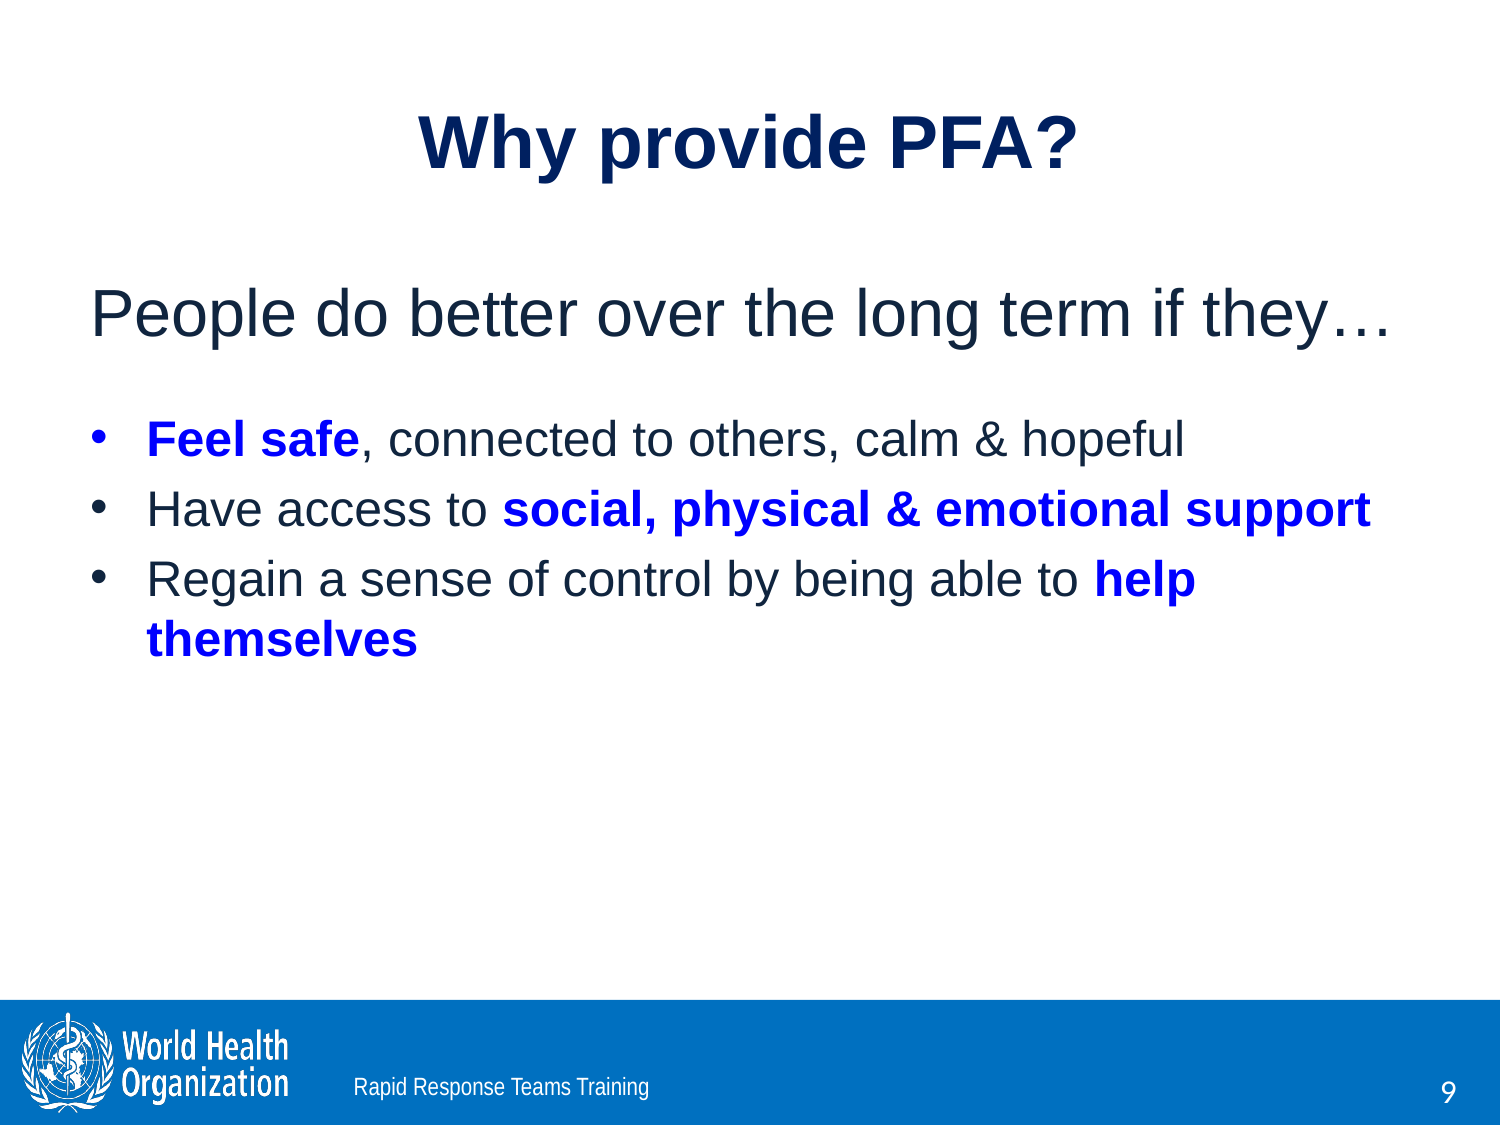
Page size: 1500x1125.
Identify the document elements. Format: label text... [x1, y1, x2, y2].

title Why provide PFA? [75, 45, 1425, 233]
list People do better over the long term if they… Feel safe, connected to others, calm & hopeful Have access to social, physical & emotional support Regain a sense of control by being able to help themselves [75, 262, 1425, 1005]
picture [21, 1012, 288, 1113]
